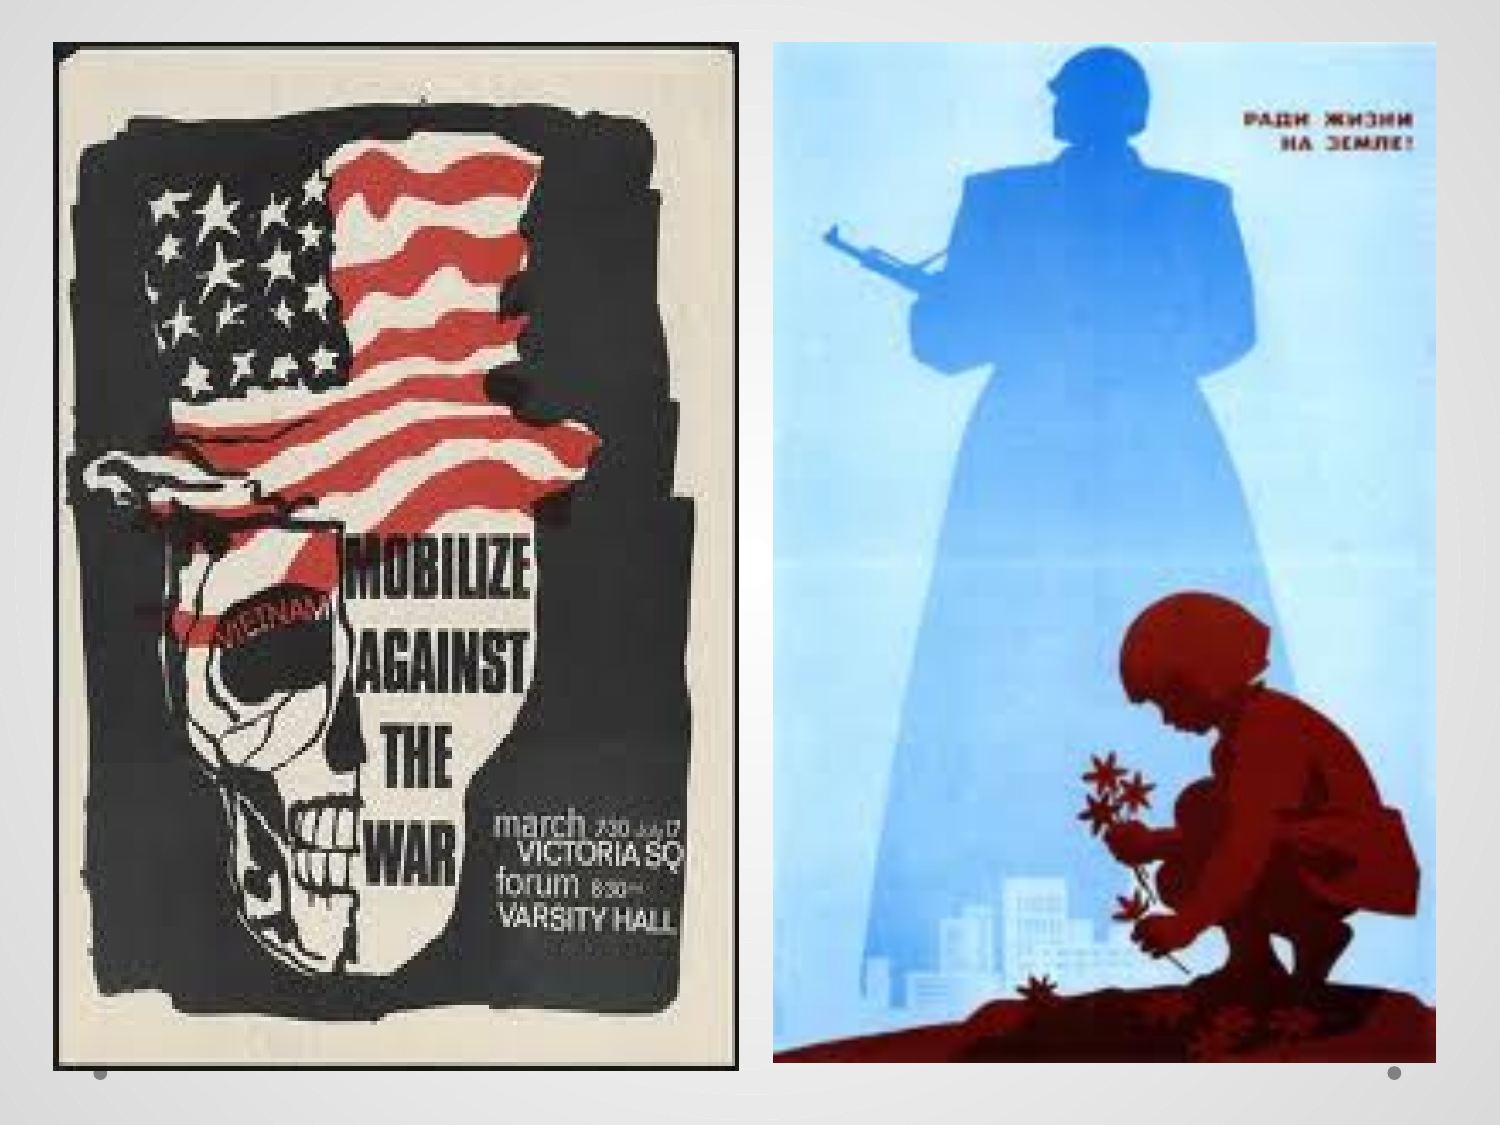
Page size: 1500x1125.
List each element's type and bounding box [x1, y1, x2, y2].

list [52, 42, 739, 1071]
picture [773, 42, 1436, 1063]
